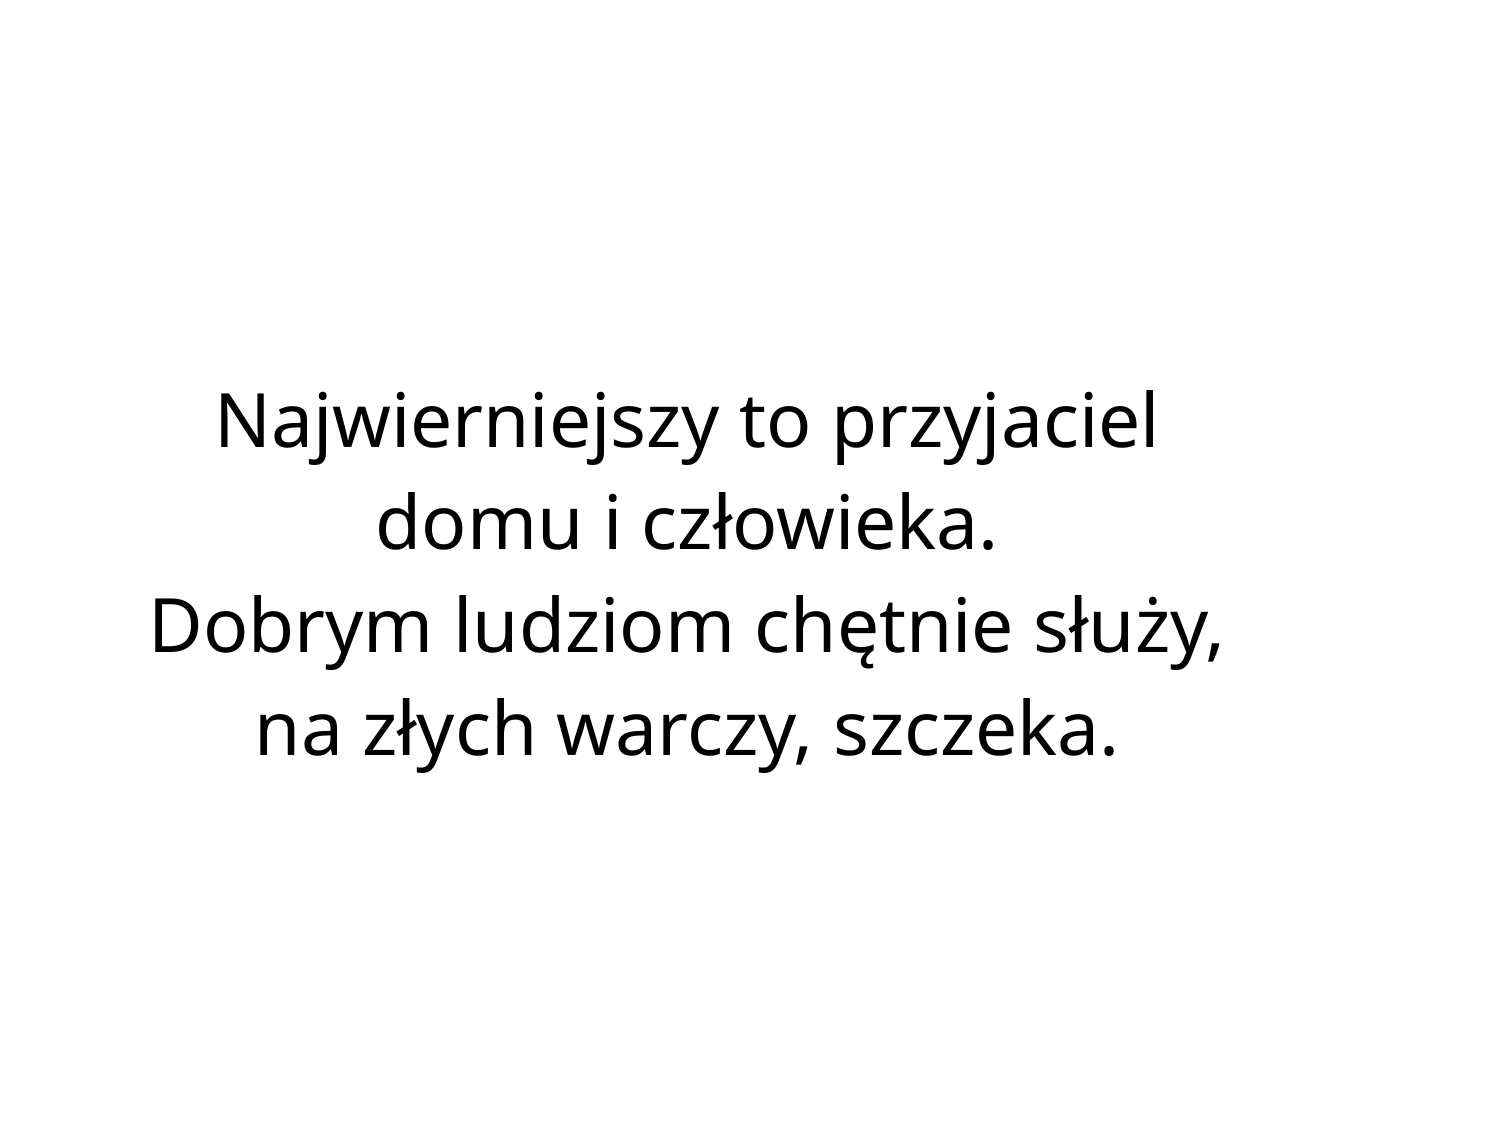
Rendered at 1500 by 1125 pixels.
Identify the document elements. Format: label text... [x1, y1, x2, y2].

list Najwierniejszy to przyjaciel domu i człowieka. Dobrym ludziom chętnie służy, na złych warczy, szczeka. [75, 262, 1300, 1062]
